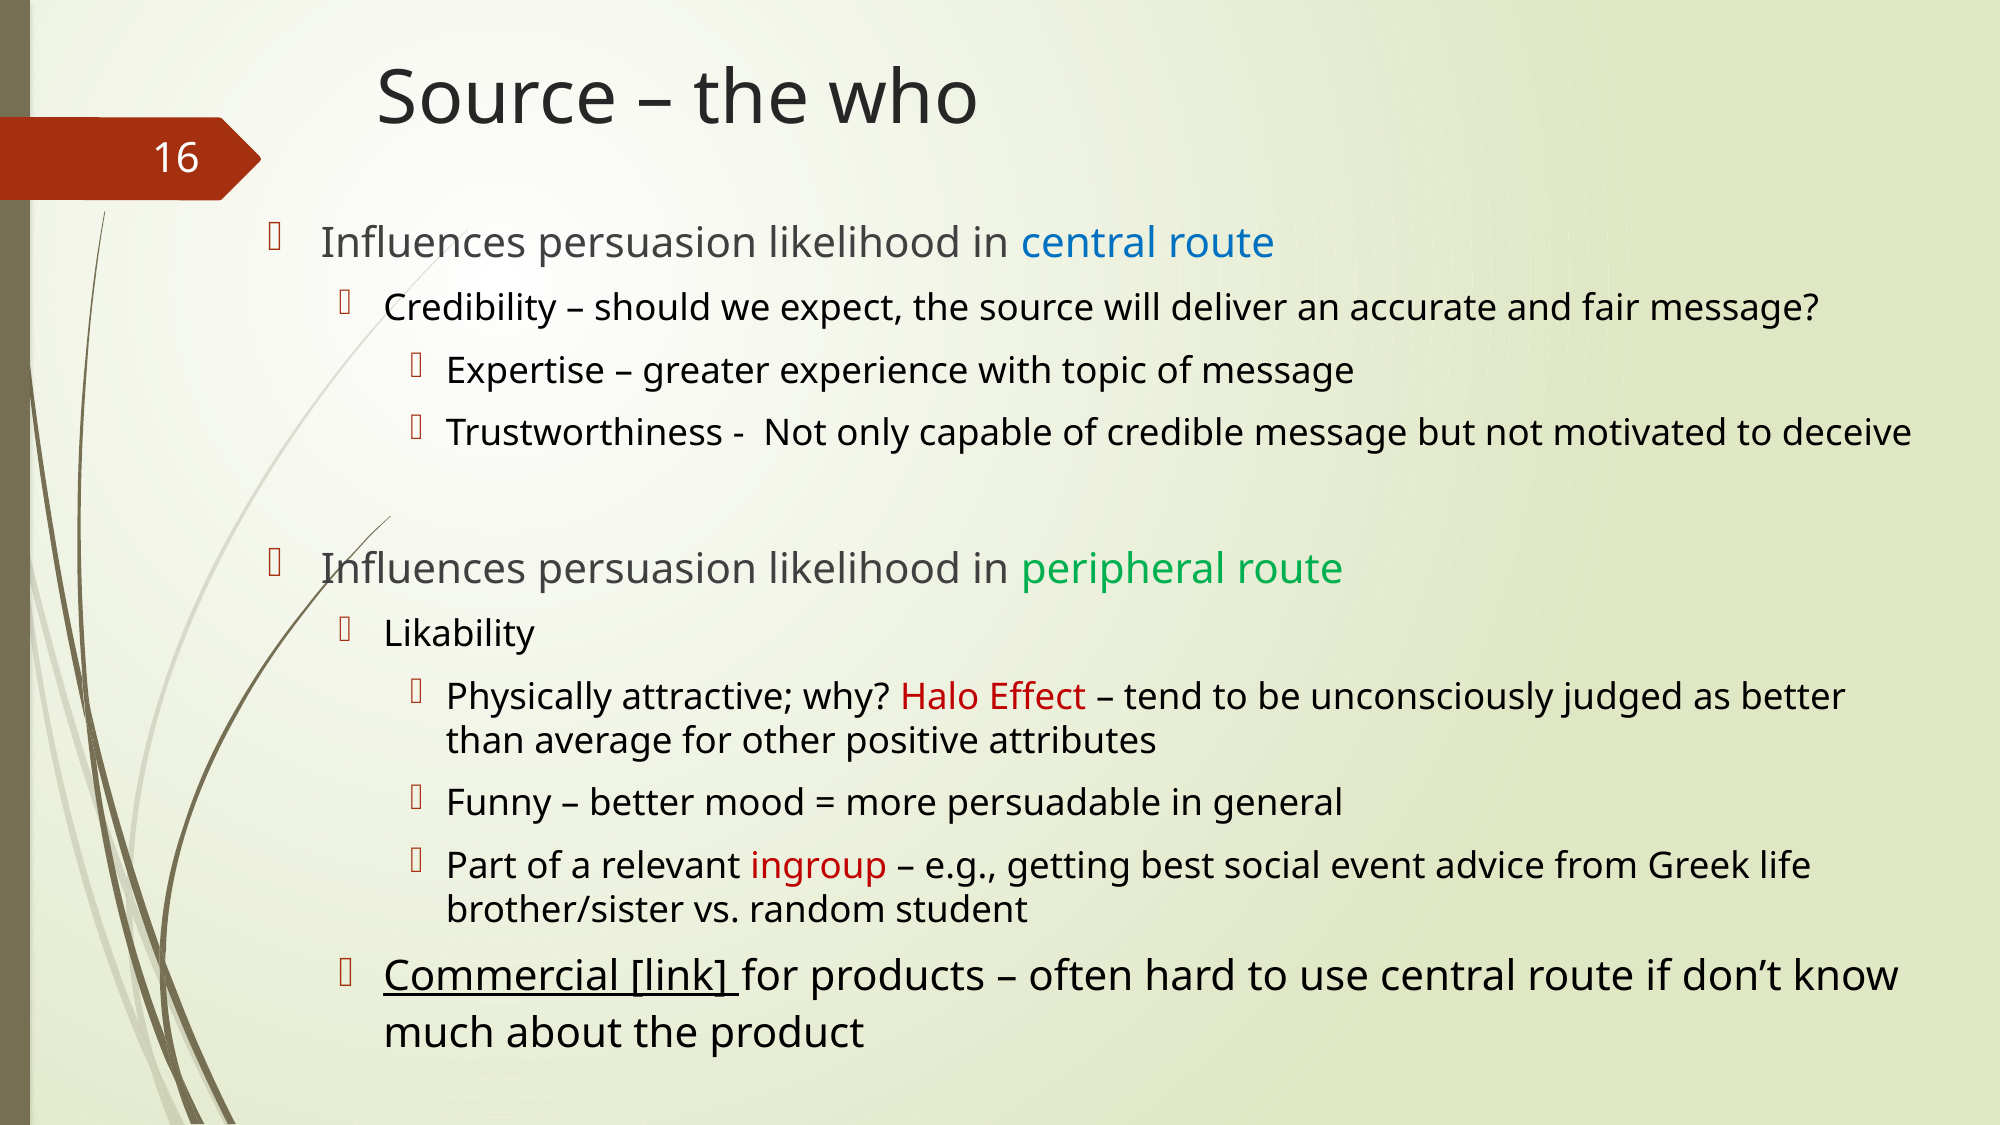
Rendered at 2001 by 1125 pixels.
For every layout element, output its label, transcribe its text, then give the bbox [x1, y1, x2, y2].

title Source – the who [361, 40, 1824, 154]
slide_number 16 [87, 129, 216, 190]
list Influences persuasion likelihood in central route Credibility – should we expect, the source will deliver an accurate and fair message? Expertise – greater experience with topic of message Trustworthiness - Not only capable of credible message but not motivated to deceive Influences persuasion likelihood in peripheral route Likability Physically attractive; why? Halo Effect – tend to be unconsciously judged as better than average for other positive attributes Funny – better mood = more persuadable in general Part of a relevant ingroup – e.g., getting best social event advice from Greek life brother/sister vs. random student Commercial [link] for products – often hard to use central route if don’t know much about the product [252, 154, 1939, 1084]
